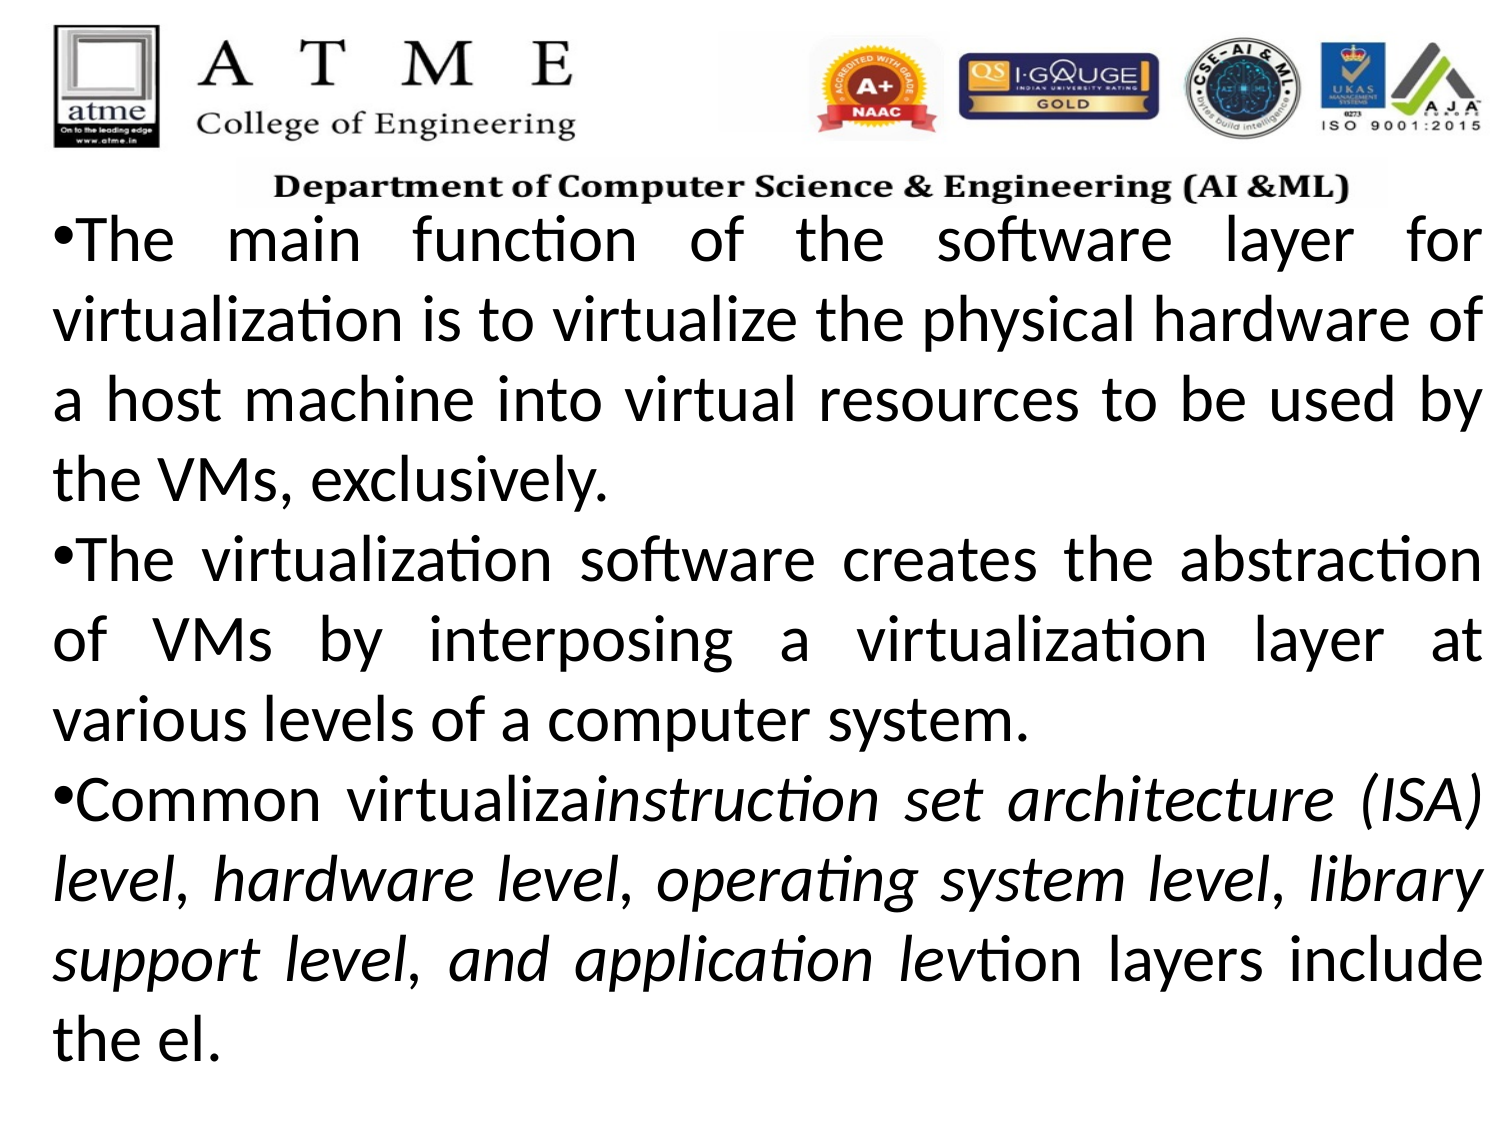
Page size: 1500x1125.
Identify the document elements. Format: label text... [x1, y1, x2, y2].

picture [24, 0, 1500, 226]
text_box The main function of the software layer for virtualization is to virtualize the physical hardware of a host machine into virtual resources to be used by the VMs, exclusively. The virtualization software creates the abstraction of VMs by interposing a virtualization layer at various levels of a computer system. Common virtualizainstruction set architecture (ISA) level, hardware level, operating system level, library support level, and application levtion layers include the el. [37, 232, 1500, 1082]
